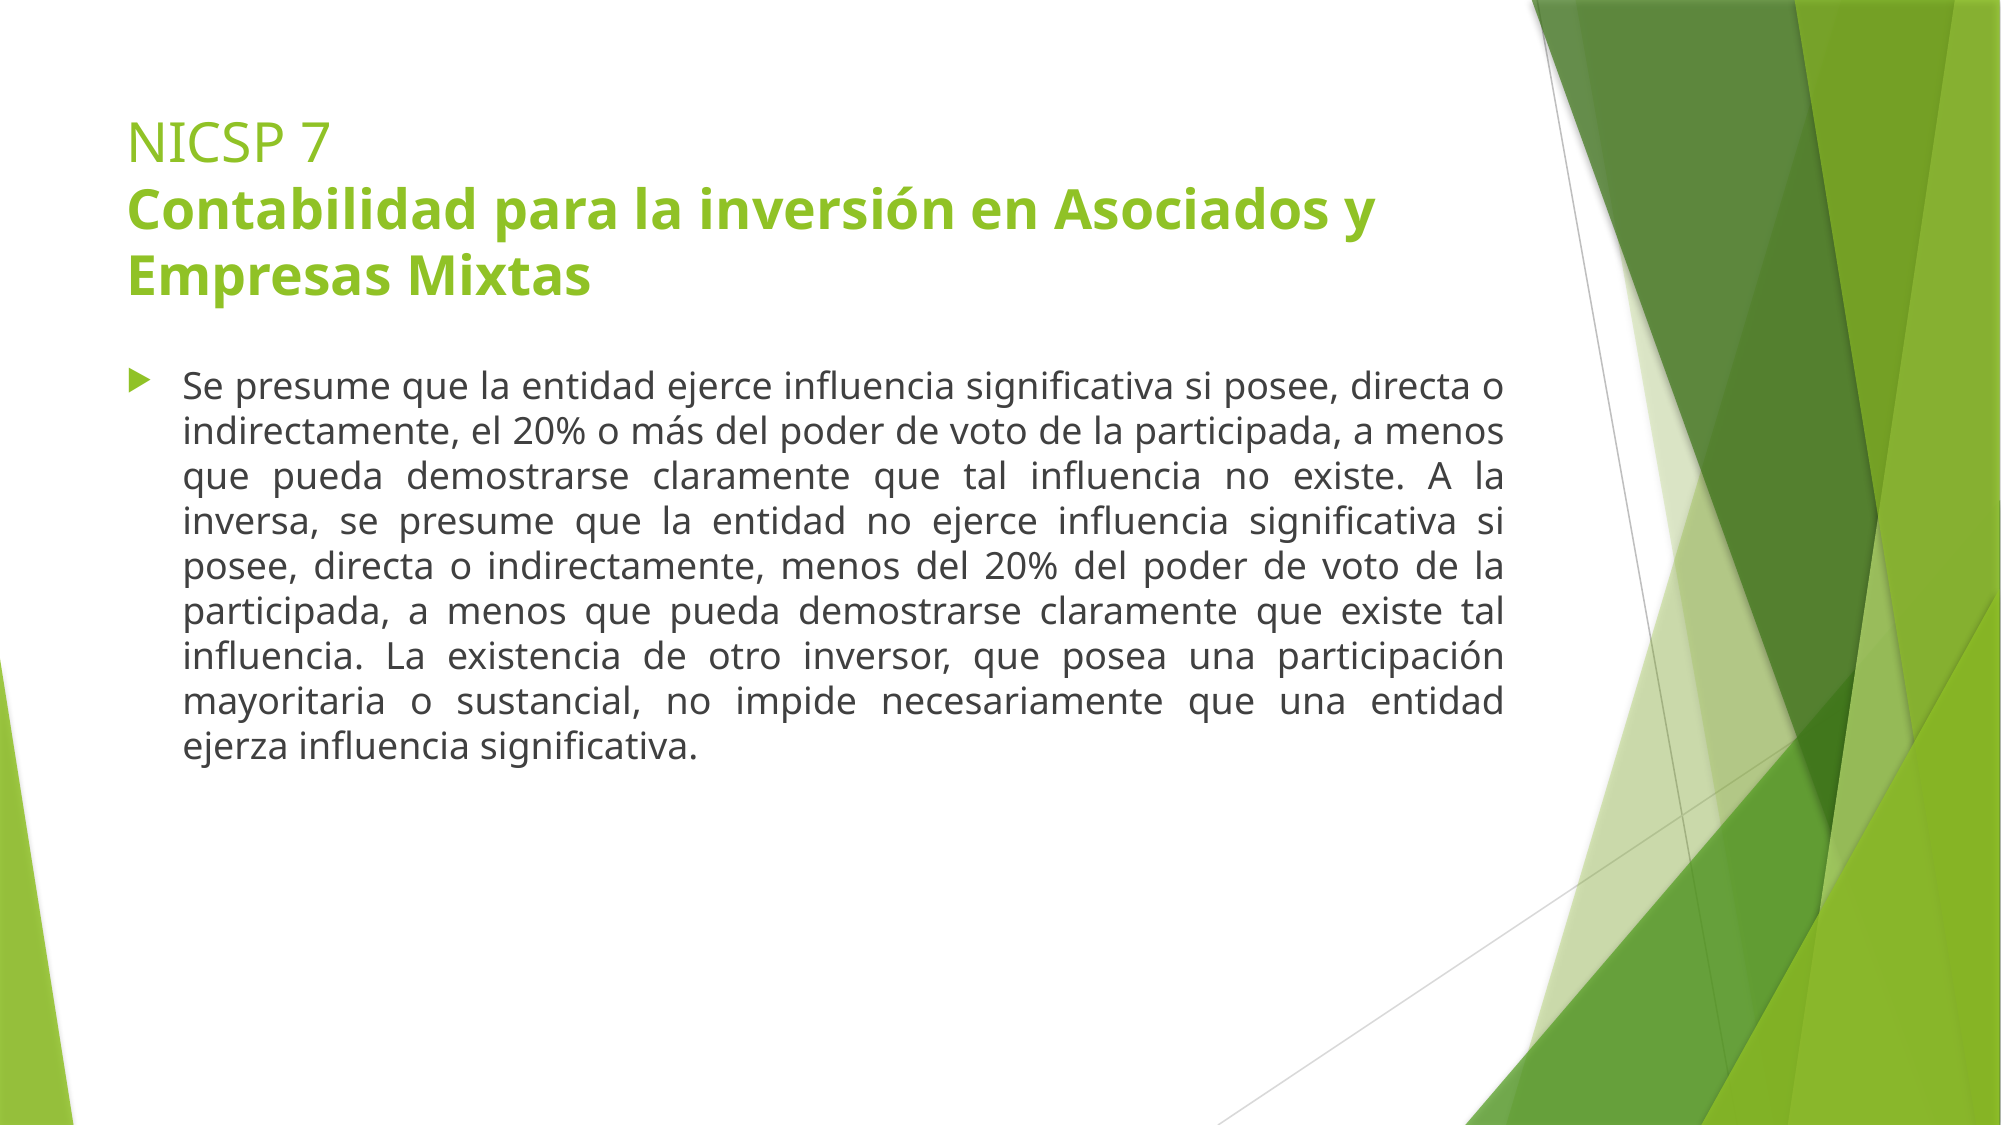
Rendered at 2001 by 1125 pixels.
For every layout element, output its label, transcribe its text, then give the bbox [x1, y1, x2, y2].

title NICSP 7 Contabilidad para la inversión en Asociados y Empresas Mixtas [111, 99, 1522, 317]
list Se presume que la entidad ejerce influencia significativa si posee, directa o indirectamente, el 20% o más del poder de voto de la participada, a menos que pueda demostrarse claramente que tal influencia no existe. A la inversa, se presume que la entidad no ejerce influencia significativa si posee, directa o indirectamente, menos del 20% del poder de voto de la participada, a menos que pueda demostrarse claramente que existe tal influencia. La existencia de otro inversor, que posea una participación mayoritaria o sustancial, no impide necesariamente que una entidad ejerza influencia significativa. [111, 354, 1522, 992]
